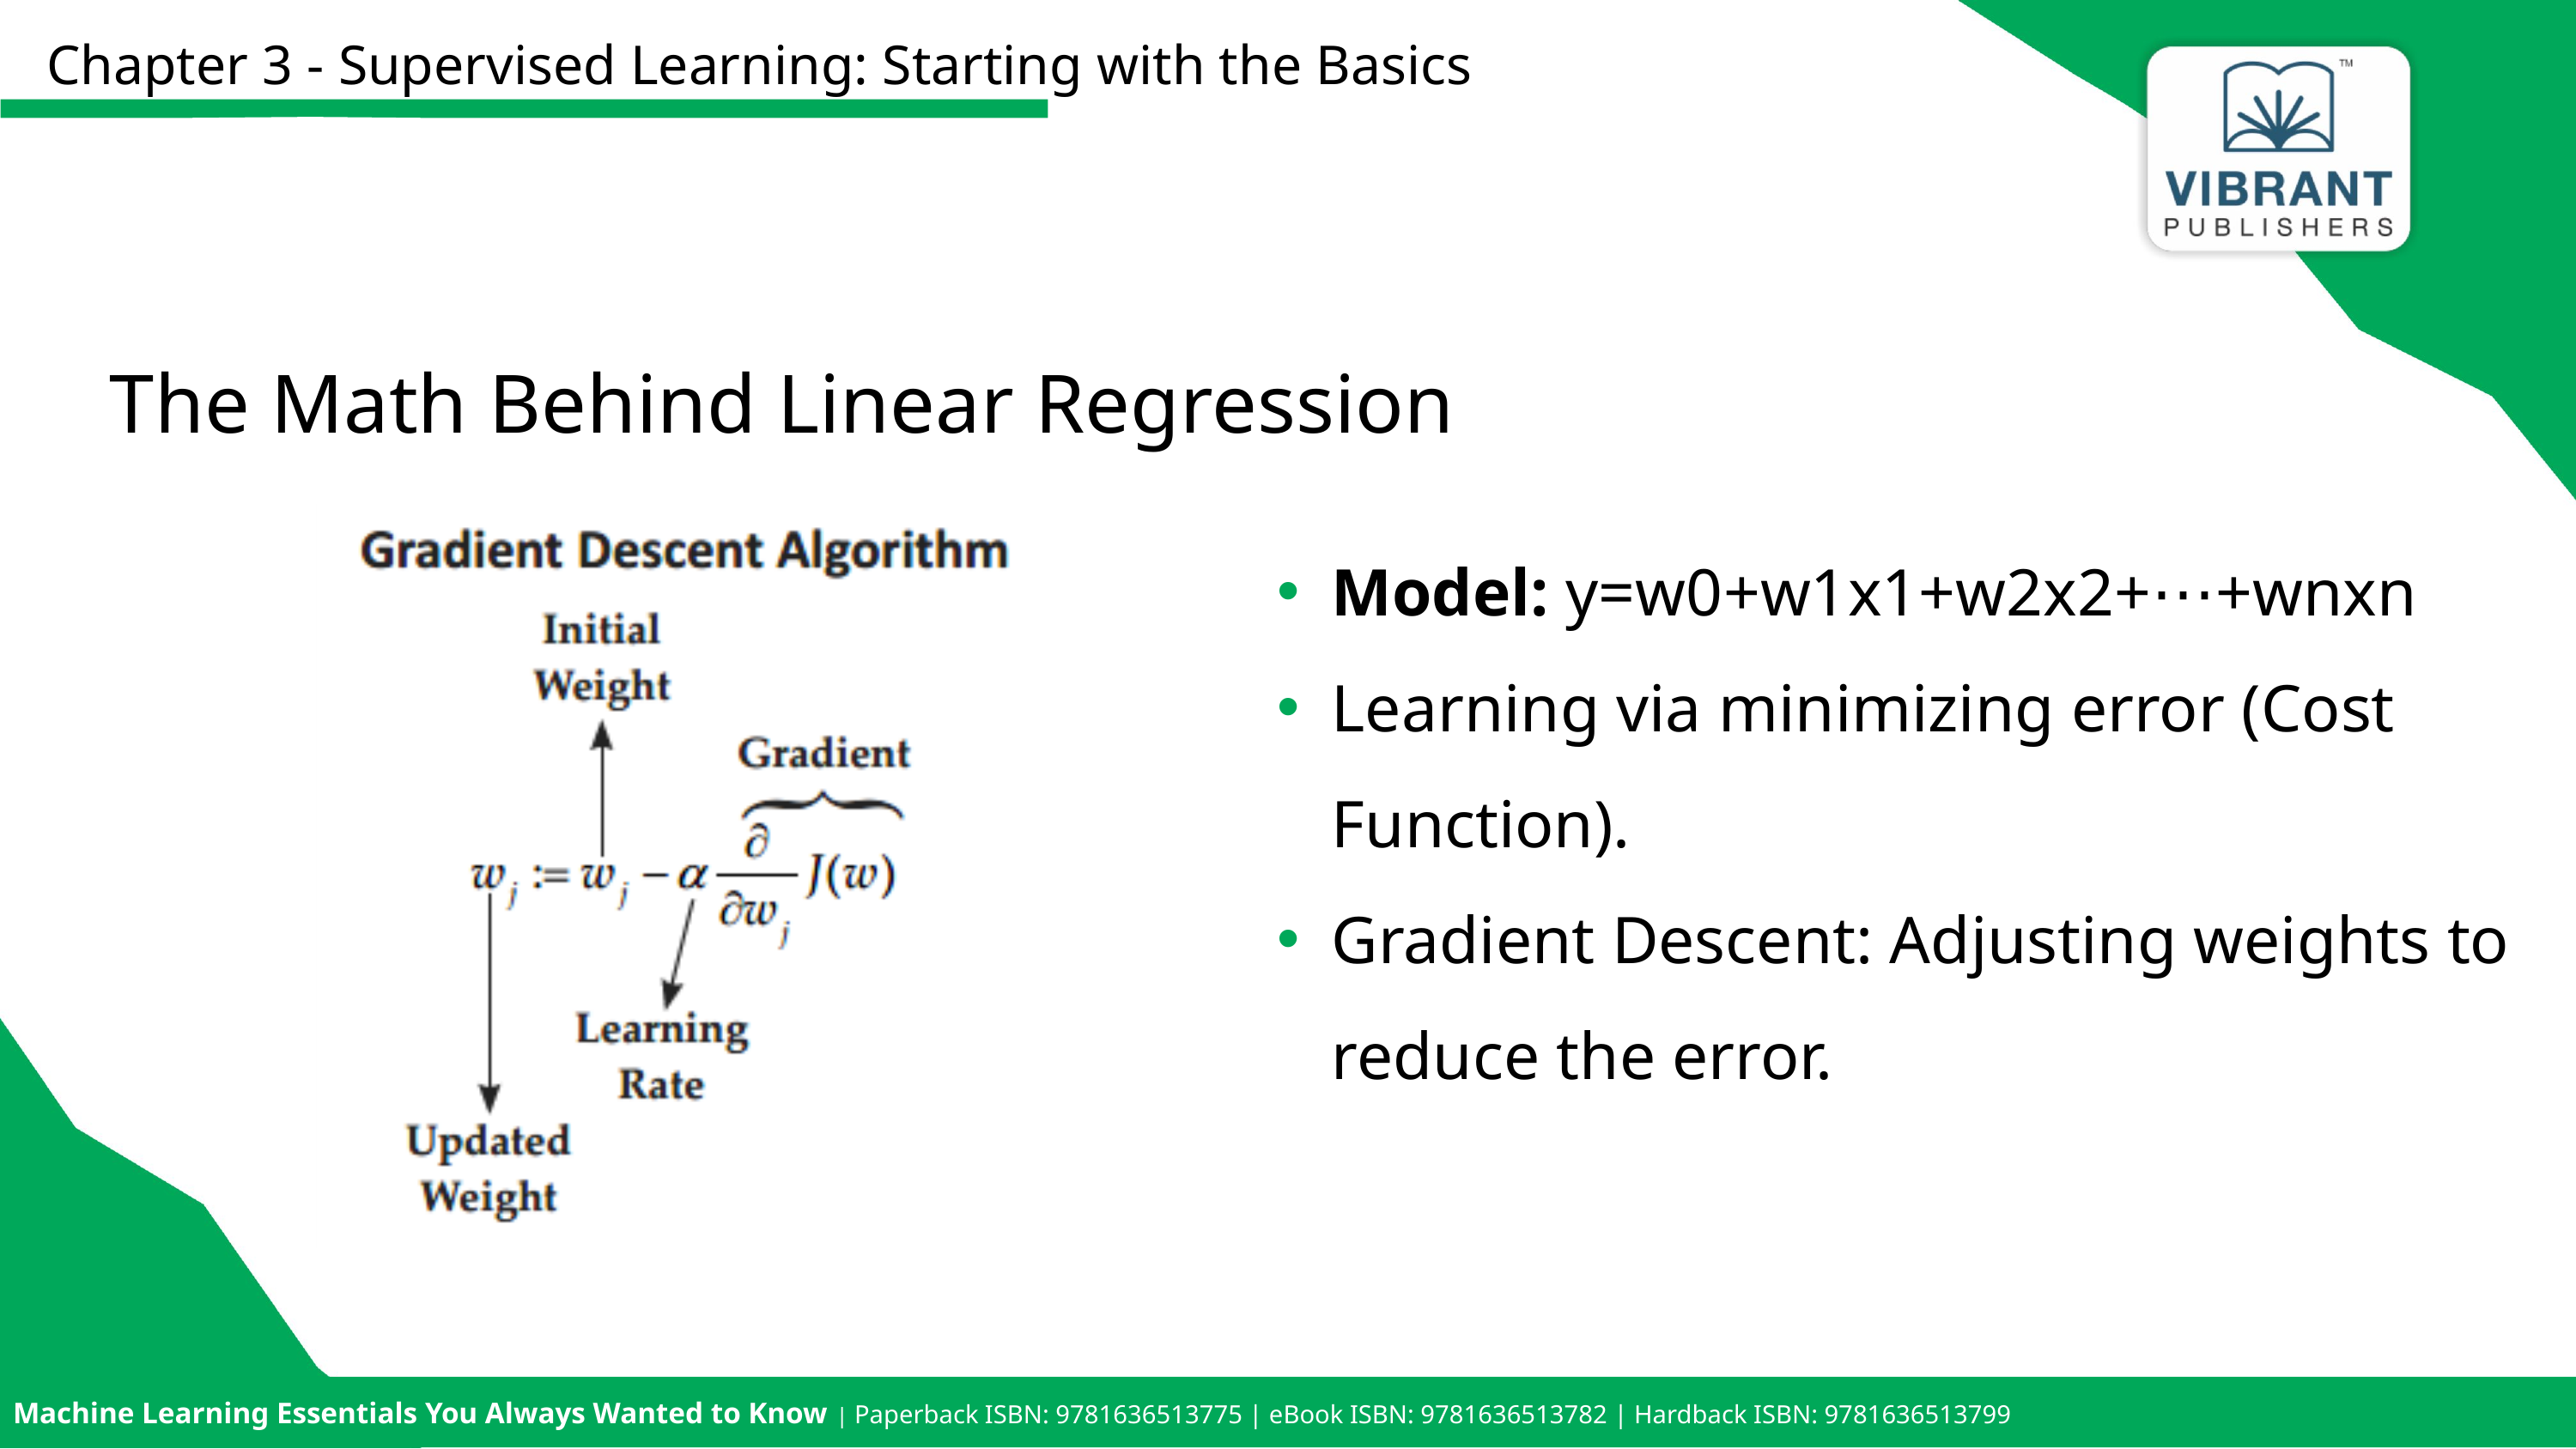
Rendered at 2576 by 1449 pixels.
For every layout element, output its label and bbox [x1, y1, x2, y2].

picture [315, 504, 1049, 1248]
text_box [0, 0, 2576, 1448]
